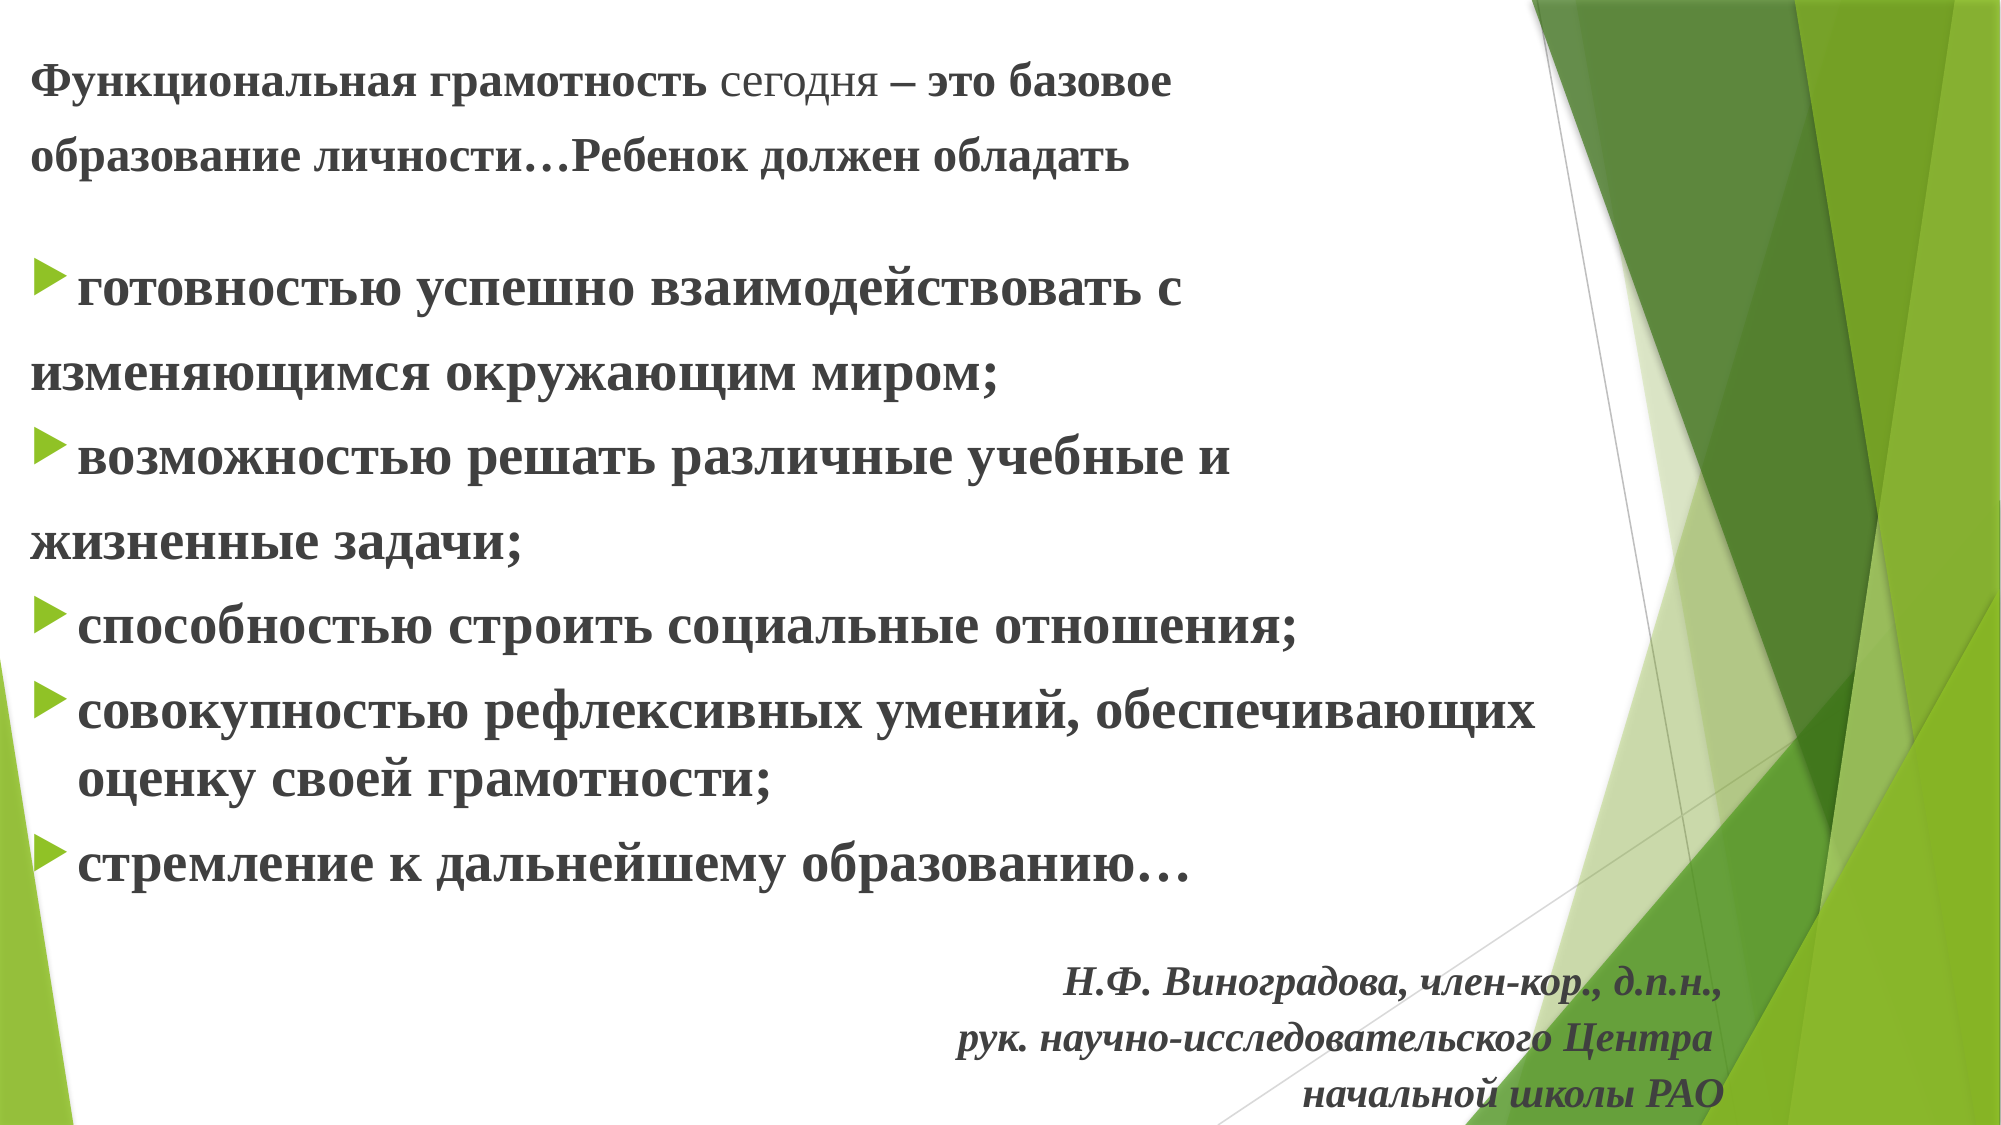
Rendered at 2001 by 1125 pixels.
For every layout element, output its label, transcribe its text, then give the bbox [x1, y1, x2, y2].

list Функциональная грамотность сегодня – это базовое образование личности…Ребенок должен обладать готовностью успешно взаимодействовать с изменяющимся окружающим миром; возможностью решать различные учебные и жизненные задачи; способностью строить социальные отношения; совокупностью рефлексивных умений, обеспечивающих оценку своей грамотности; стремление к дальнейшему образованию… Н.Ф. Виноградова, член-кор., д.п.н., рук. научно-исследовательского Центра начальной школы РАО [15, 40, 1740, 1125]
